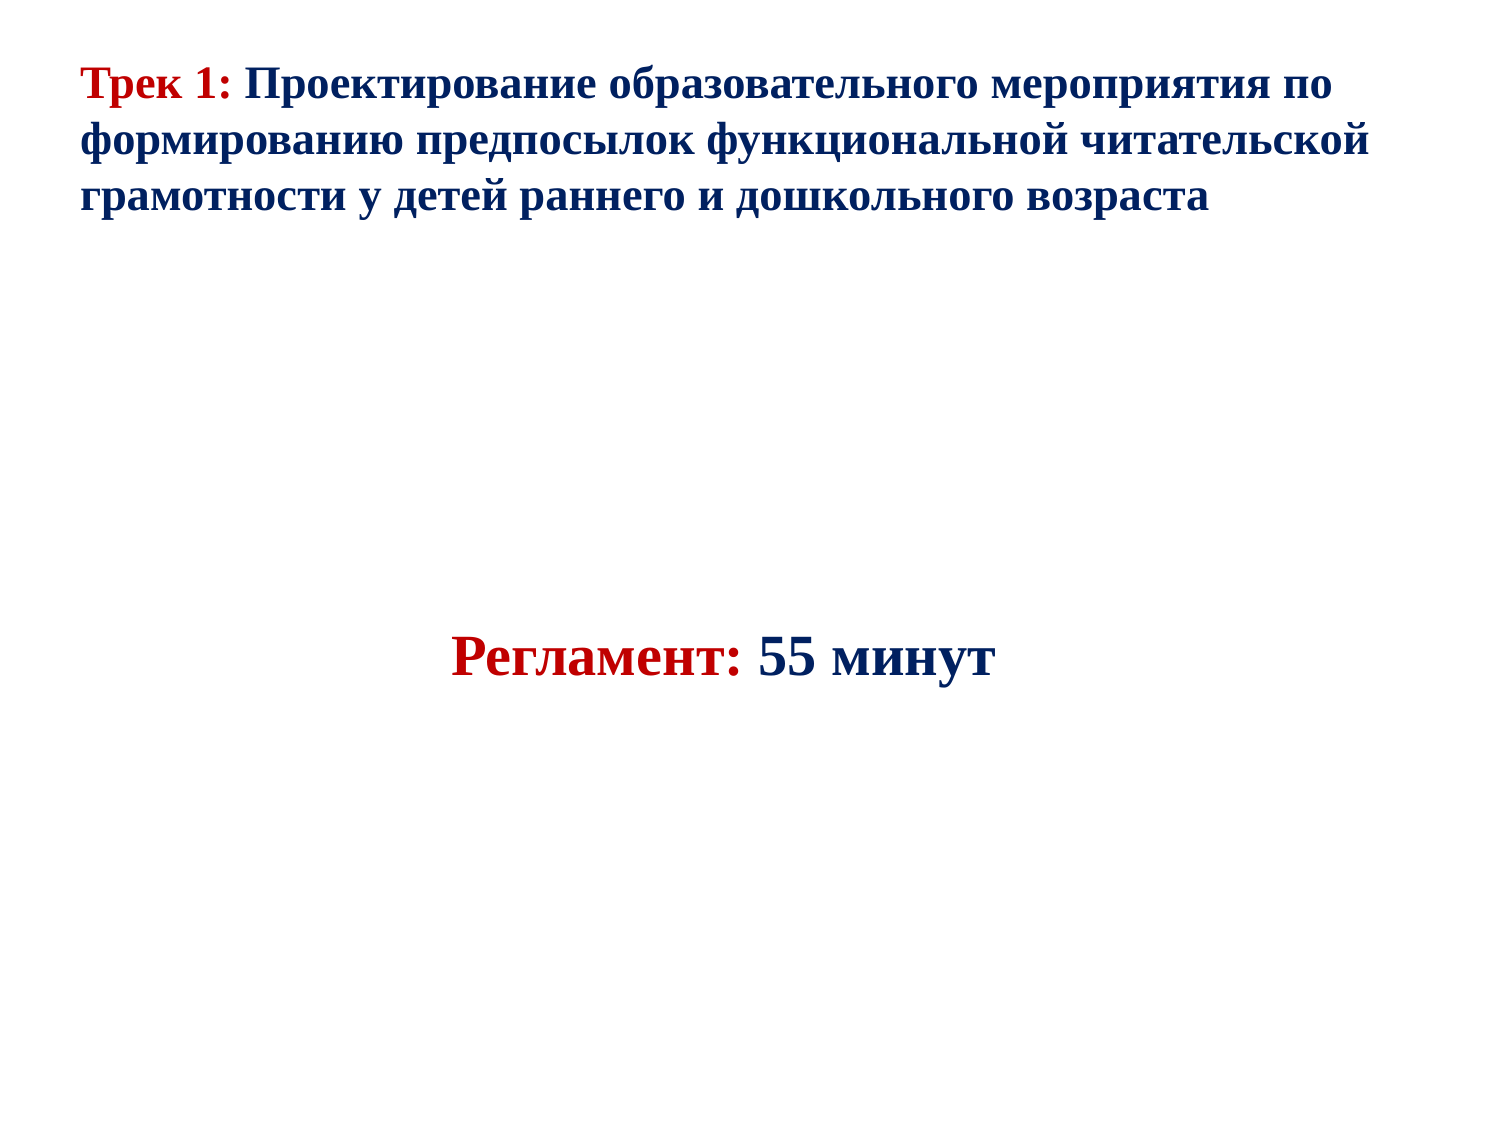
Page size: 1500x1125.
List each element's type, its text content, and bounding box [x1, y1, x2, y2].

title Трек 1: Проектирование образовательного мероприятия по формированию предпосылок функциональной читательской грамотности у детей раннего и дошкольного возраста [64, 45, 1447, 433]
text_box Регламент: 55 минут [436, 609, 1011, 695]
